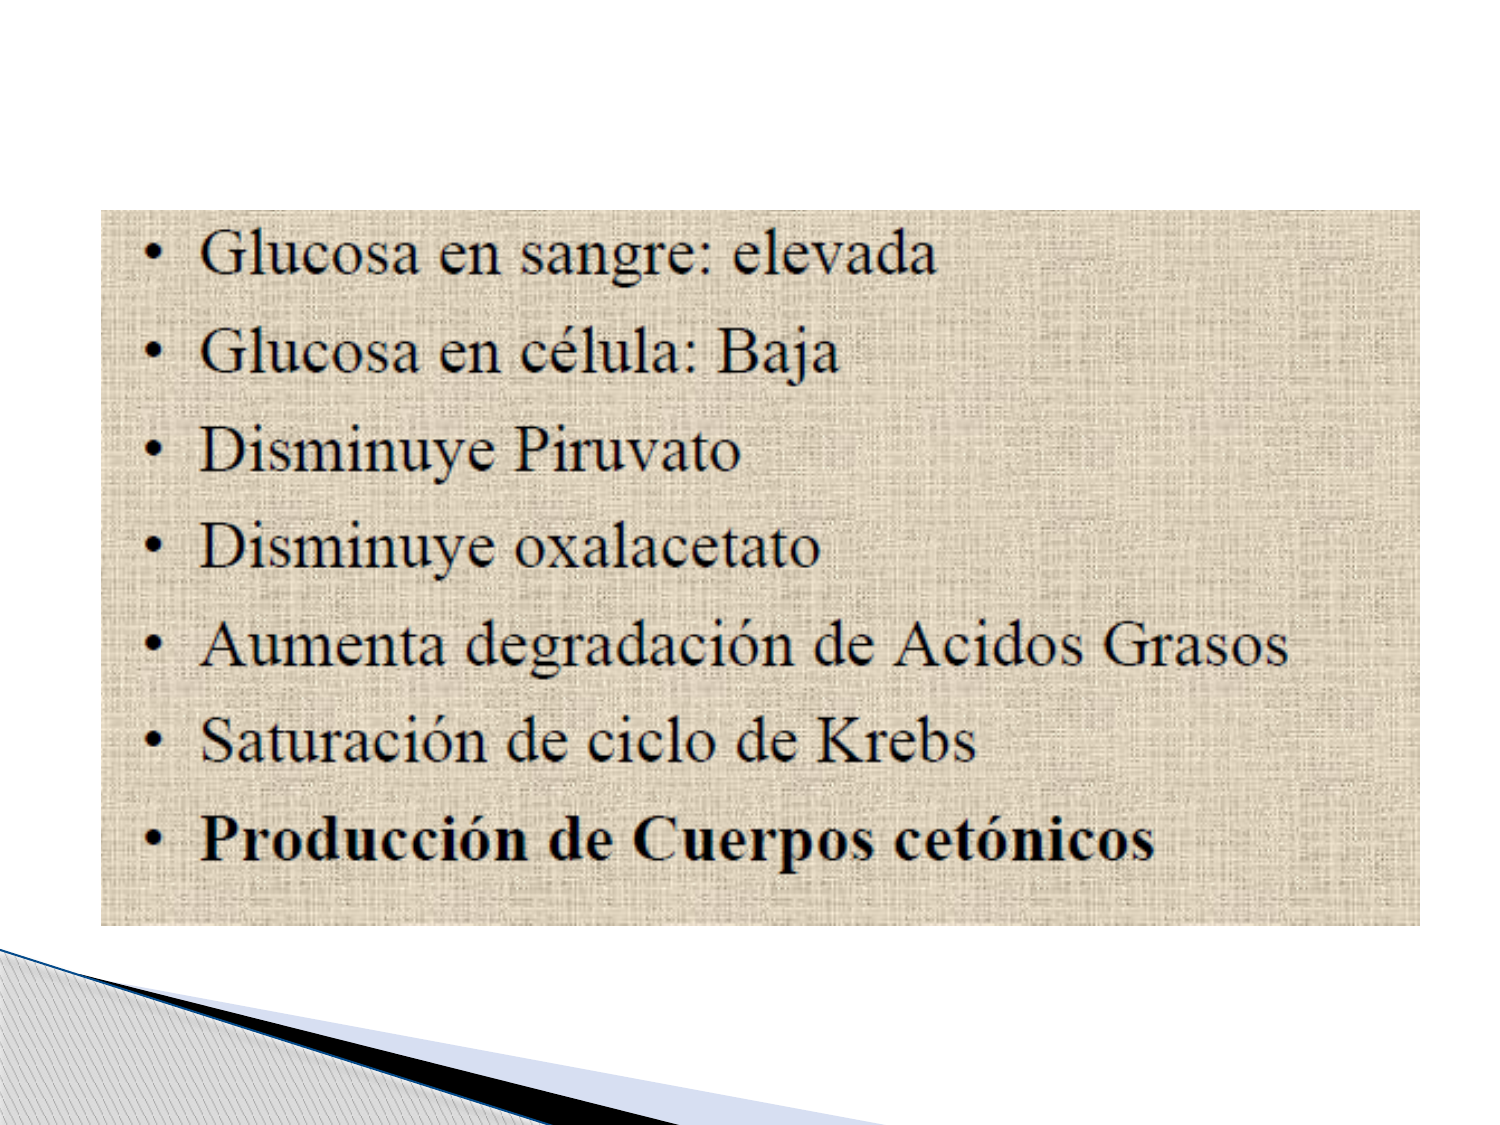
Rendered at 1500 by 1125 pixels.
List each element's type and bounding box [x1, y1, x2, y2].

picture [101, 210, 1420, 927]
